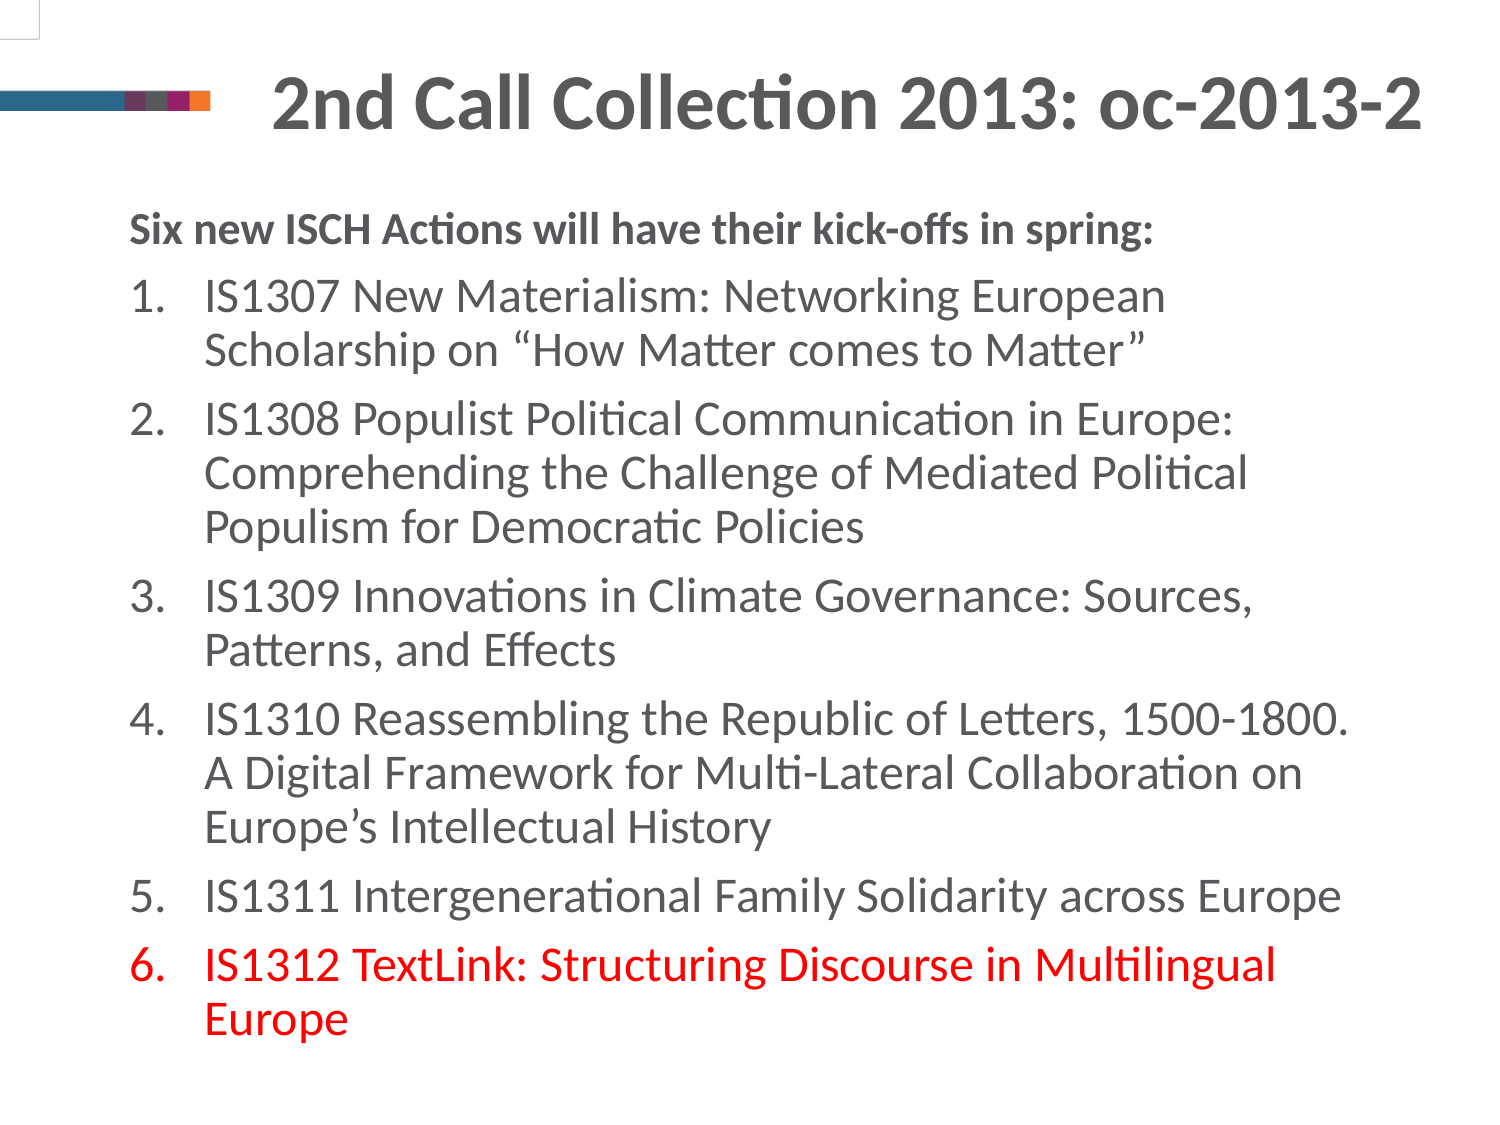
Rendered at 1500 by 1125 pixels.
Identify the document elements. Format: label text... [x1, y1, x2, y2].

list Six new ISCH Actions will have their kick-offs in spring: IS1307 New Materialism: Networking European Scholarship on “How Matter comes to Matter” IS1308 Populist Political Communication in Europe: Comprehending the Challenge of Mediated Political Populism for Democratic Policies IS1309 Innovations in Climate Governance: Sources, Patterns, and Effects IS1310 Reassembling the Republic of Letters, 1500-1800. A Digital Framework for Multi-Lateral Collaboration on Europe’s Intellectual History IS1311 Intergenerational Family Solidarity across Europe IS1312 TextLink: Structuring Discourse in Multilingual Europe [114, 197, 1377, 1066]
list 2nd Call Collection 2013: oc-2013-2 [203, 53, 1440, 198]
